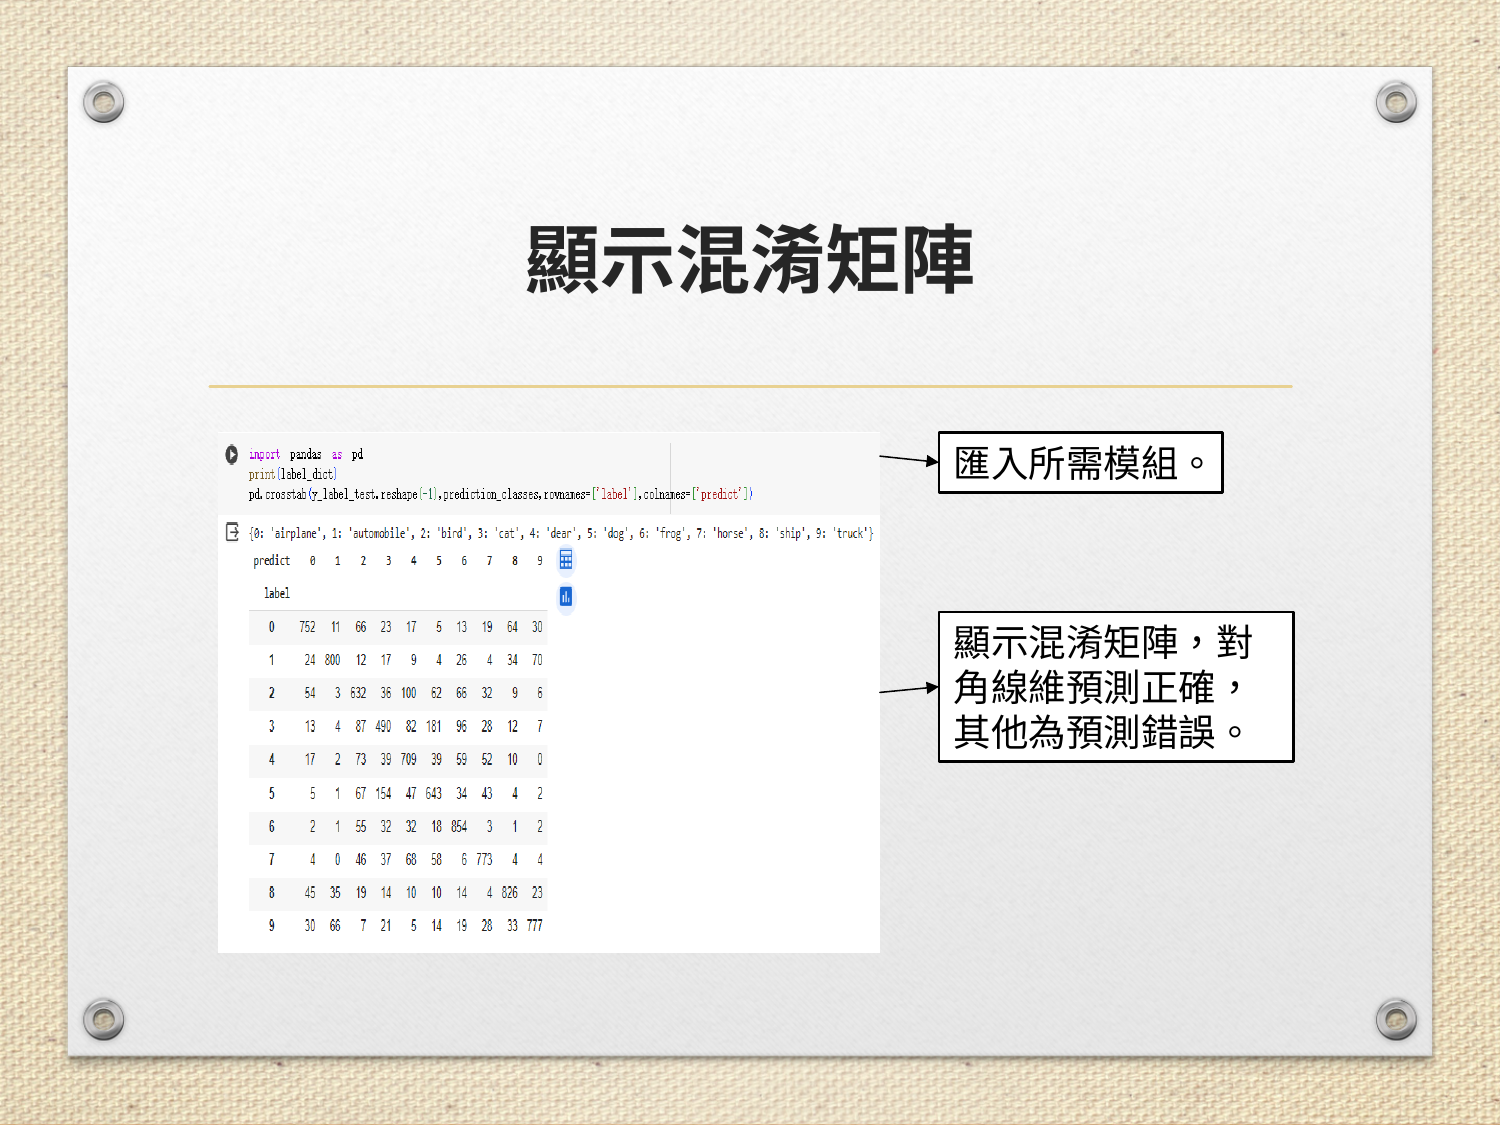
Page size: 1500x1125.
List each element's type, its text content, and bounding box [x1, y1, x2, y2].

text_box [879, 455, 940, 464]
text_box 匯入所需模組。 [938, 431, 1224, 494]
picture [0, 0, 1500, 1125]
text_box [193, 409, 1310, 975]
title 顯示混淆矩陣 [193, 150, 1309, 365]
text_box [879, 687, 940, 693]
text_box 顯示混淆矩陣，對角線維預測正確，其他為預測錯誤。 [938, 611, 1295, 763]
